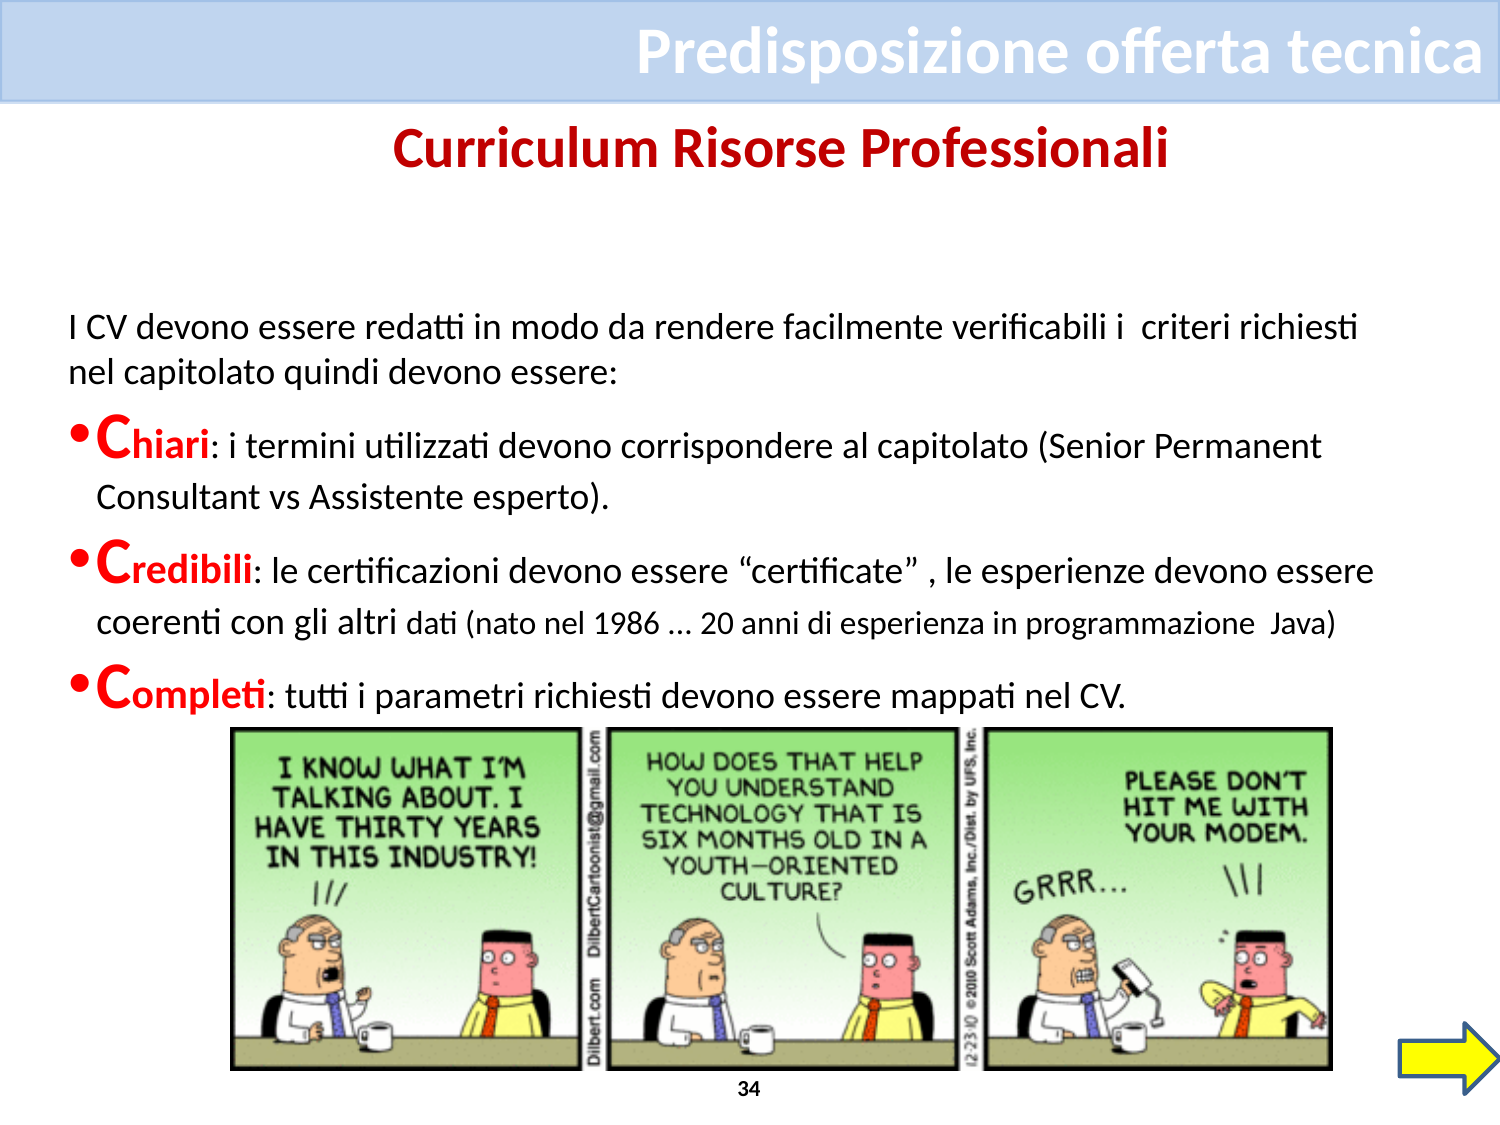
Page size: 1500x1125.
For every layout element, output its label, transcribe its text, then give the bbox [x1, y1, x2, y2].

text_box 34 [573, 1080, 924, 1118]
picture [229, 727, 1333, 1071]
text_box [1397, 1021, 1500, 1096]
text_box Curriculum Risorse Professionali [0, 101, 1500, 185]
text_box Predisposizione offerta tecnica [560, 0, 1500, 95]
text_box I CV devono essere redatti in modo da rendere facilmente verificabili i criteri richiesti nel capitolato quindi devono essere: Chiari: i termini utilizzati devono corrispondere al capitolato (Senior Permanent Consultant vs Assistente esperto). Credibili: le certificazioni devono essere “certificate” , le esperienze devono essere coerenti con gli altri dati (nato nel 1986 ... 20 anni di esperienza in programmazione Java) Completi: tutti i parametri richiesti devono essere mappati nel CV. [53, 249, 1400, 820]
